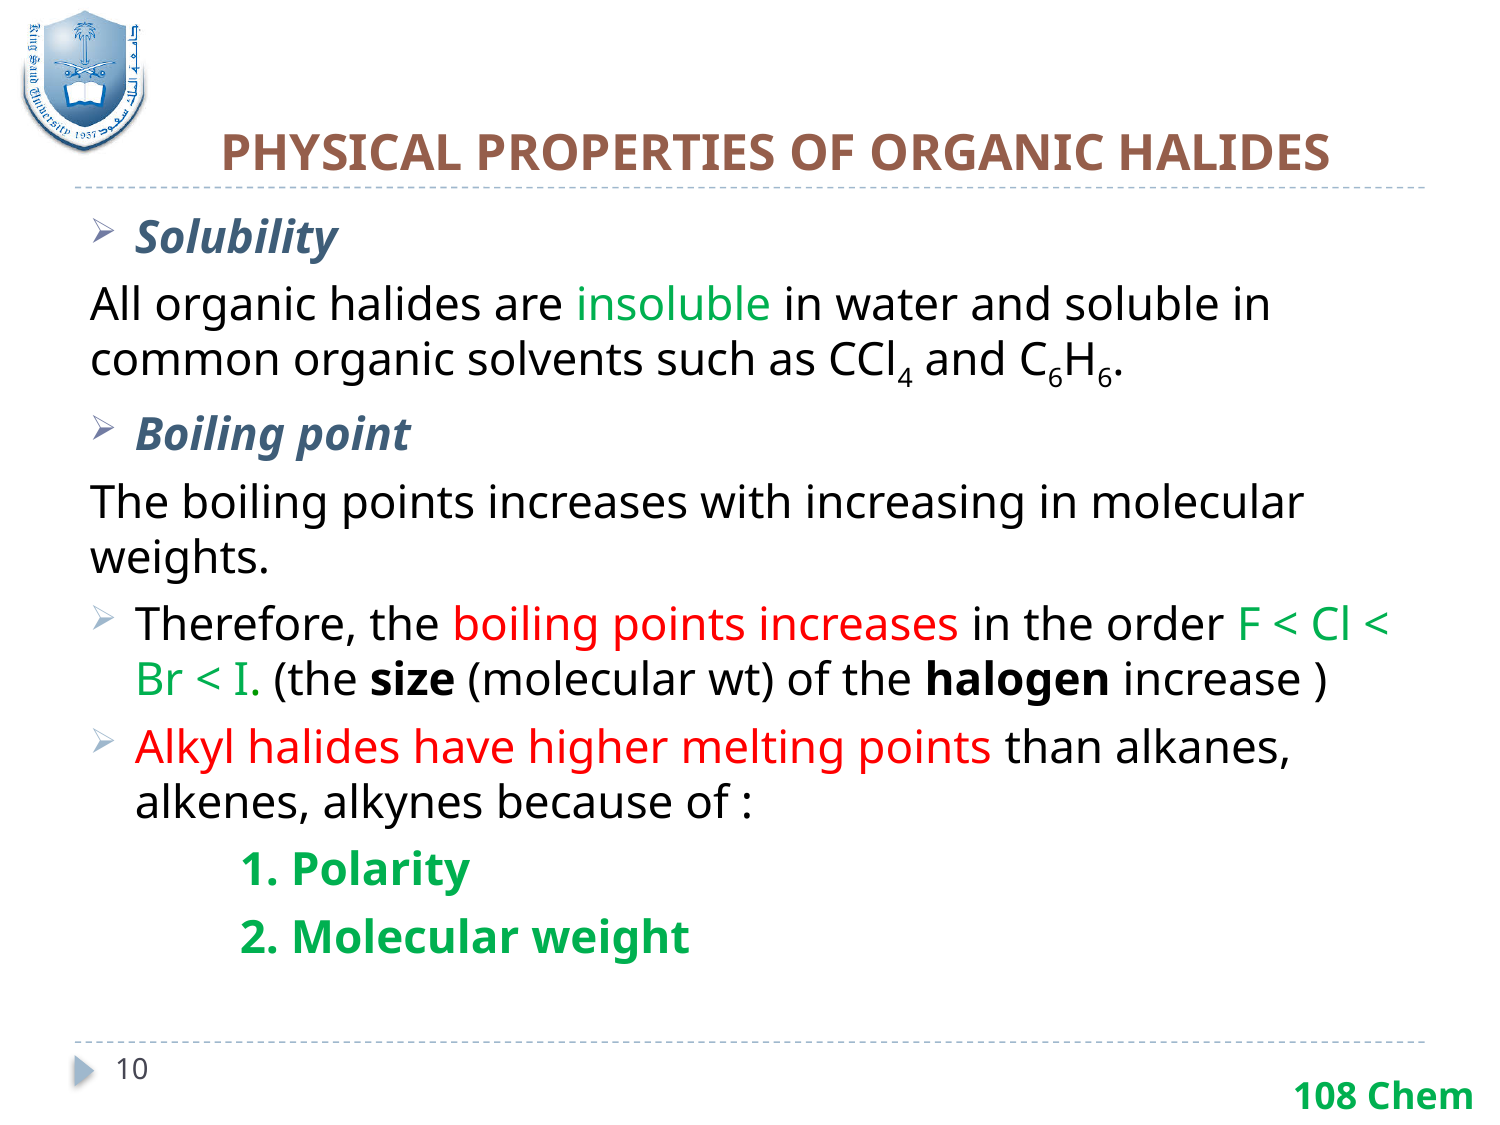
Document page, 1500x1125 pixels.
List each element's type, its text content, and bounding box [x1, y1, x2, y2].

picture [4, 1, 163, 160]
slide_number 10 [100, 1042, 426, 1103]
text_box 108 Chem [1278, 1064, 1490, 1125]
list Solubility All organic halides are insoluble in water and soluble in common organic solvents such as CCl4 and C6H6. Boiling point The boiling points increases with increasing in molecular weights. Therefore, the boiling points increases in the order F < Cl < Br < I. (the size (molecular wt) of the halogen increase ) Alkyl halides have higher melting points than alkanes, alkenes, alkynes because of : 1. Polarity 2. Molecular weight [75, 200, 1425, 1010]
title Physical Properties of Organic Halides [75, 24, 1425, 188]
